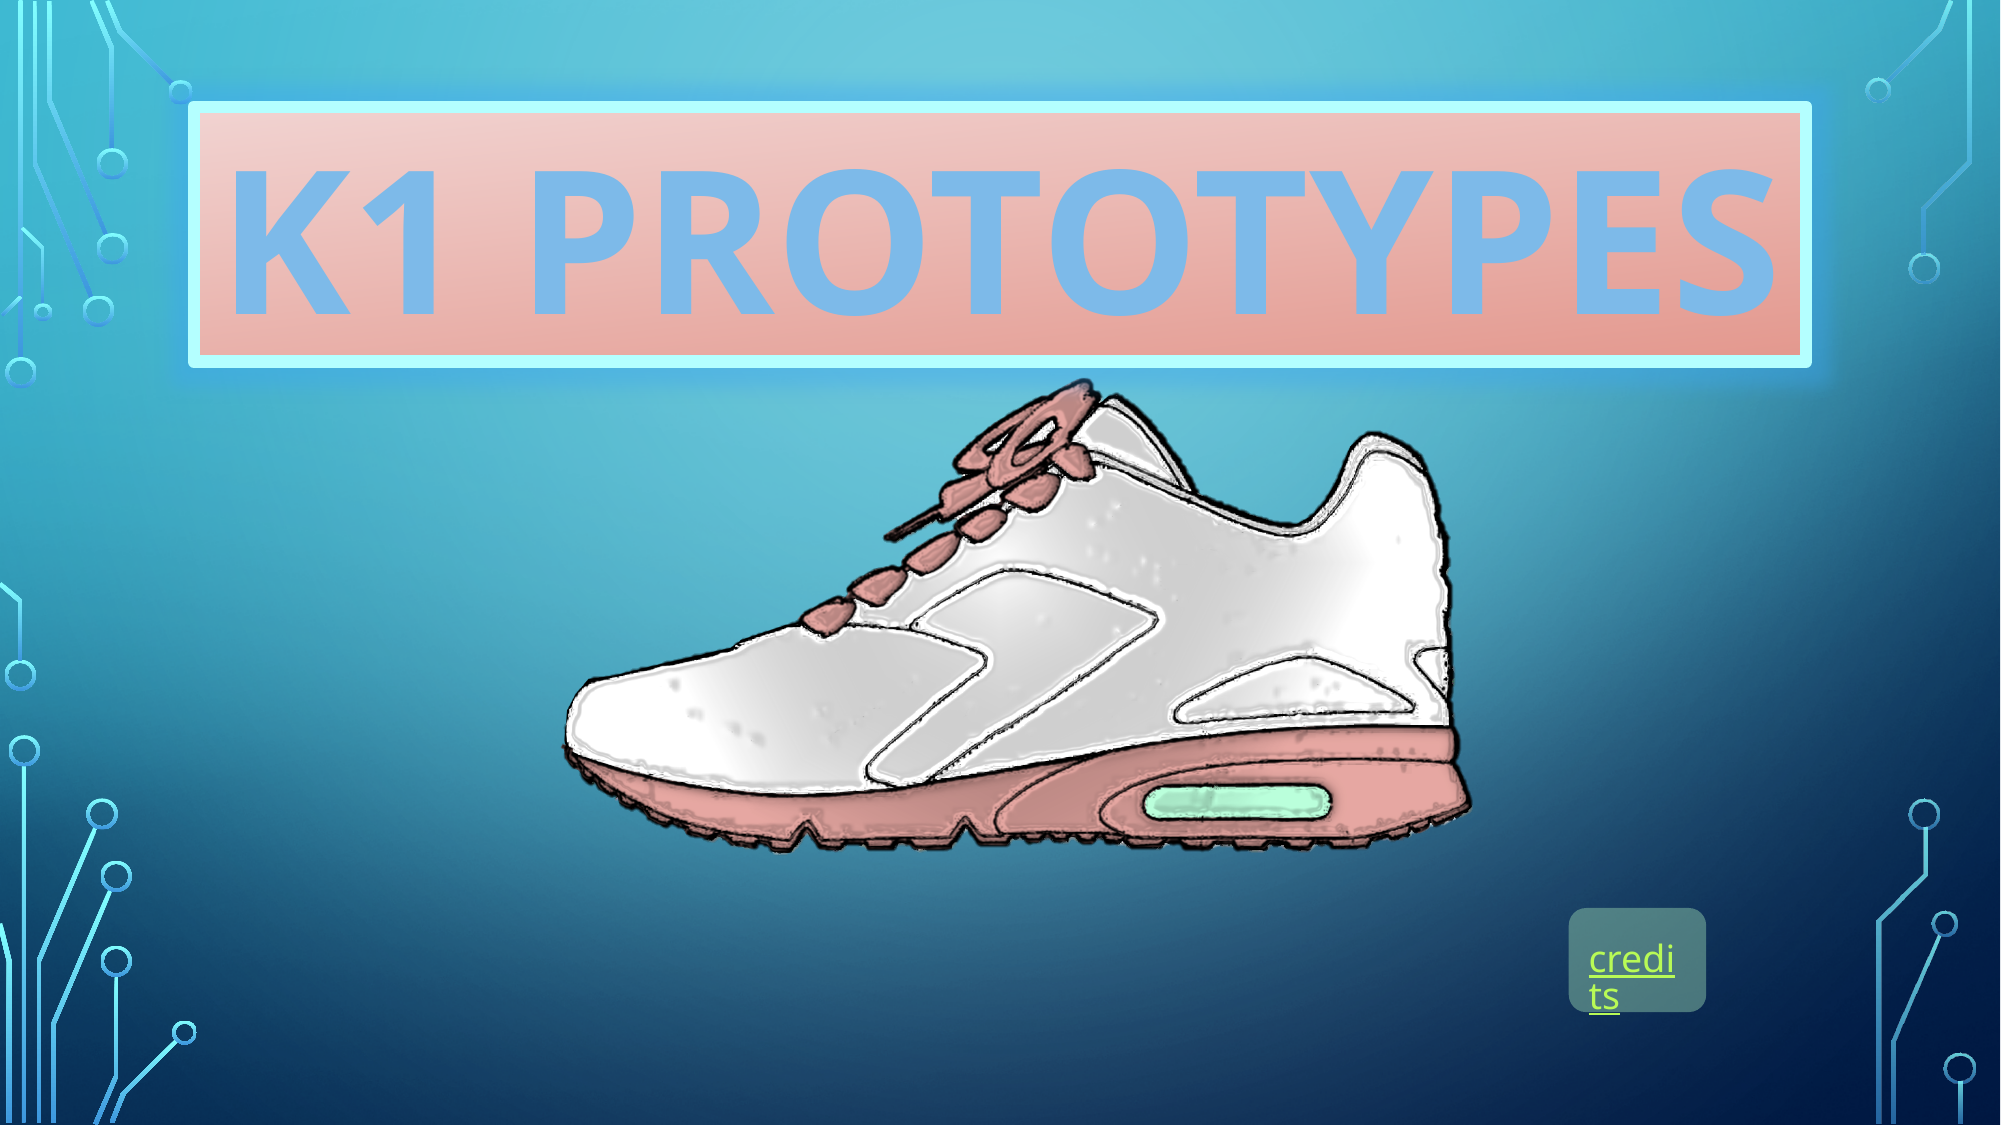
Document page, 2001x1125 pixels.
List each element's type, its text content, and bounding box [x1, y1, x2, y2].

text_box credits [1568, 907, 1707, 1013]
text_box K1 PROTOTYPES [193, 106, 1807, 362]
picture [362, 186, 1638, 939]
